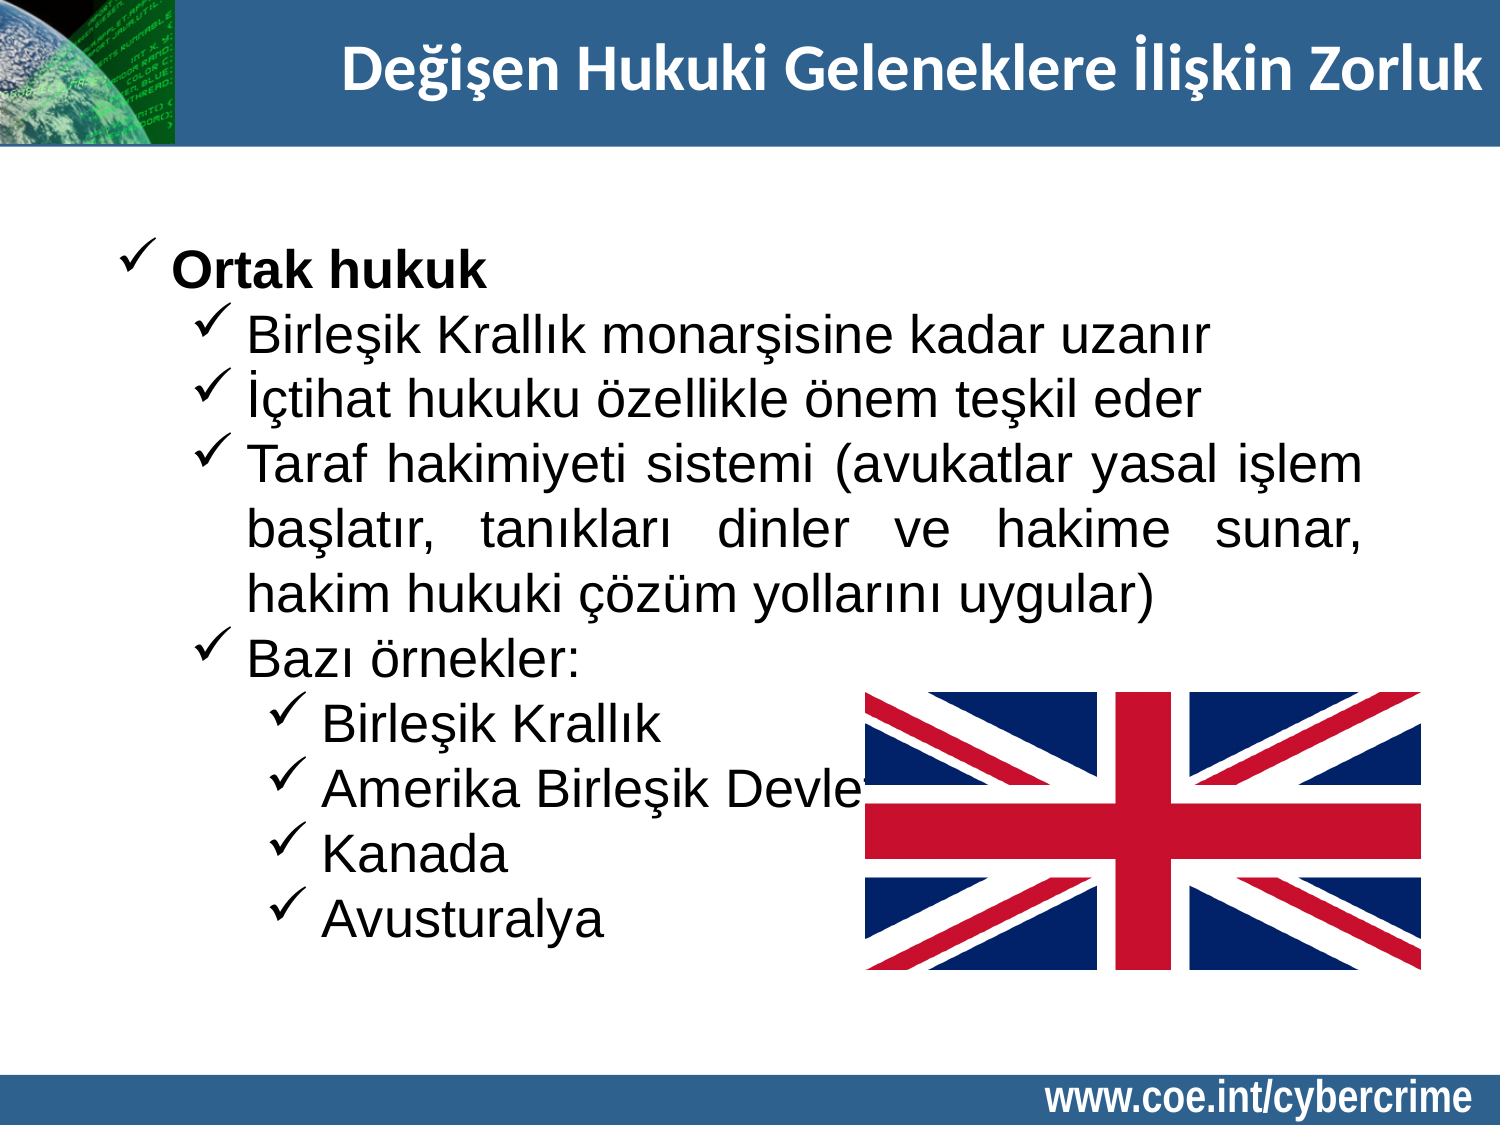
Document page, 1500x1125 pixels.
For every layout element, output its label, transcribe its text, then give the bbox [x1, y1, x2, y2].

text_box [0, 1073, 1030, 1125]
picture [865, 692, 1421, 971]
picture [0, 0, 175, 144]
text_box Ortak hukuk Birleşik Krallık monarşisine kadar uzanır İçtihat hukuku özellikle önem teşkil eder Taraf hakimiyeti sistemi (avukatlar yasal işlem başlatır, tanıkları dinler ve hakime sunar, hakim hukuki çözüm yollarını uygular) Bazı örnekler: Birleşik Krallık Amerika Birleşik Devletleri Kanada Avusturalya [100, 226, 1380, 956]
text_box Değişen Hukuki Geleneklere İlişkin Zorluk [177, 0, 1500, 149]
text_box www.coe.int/cybercrime [1030, 1059, 1500, 1125]
